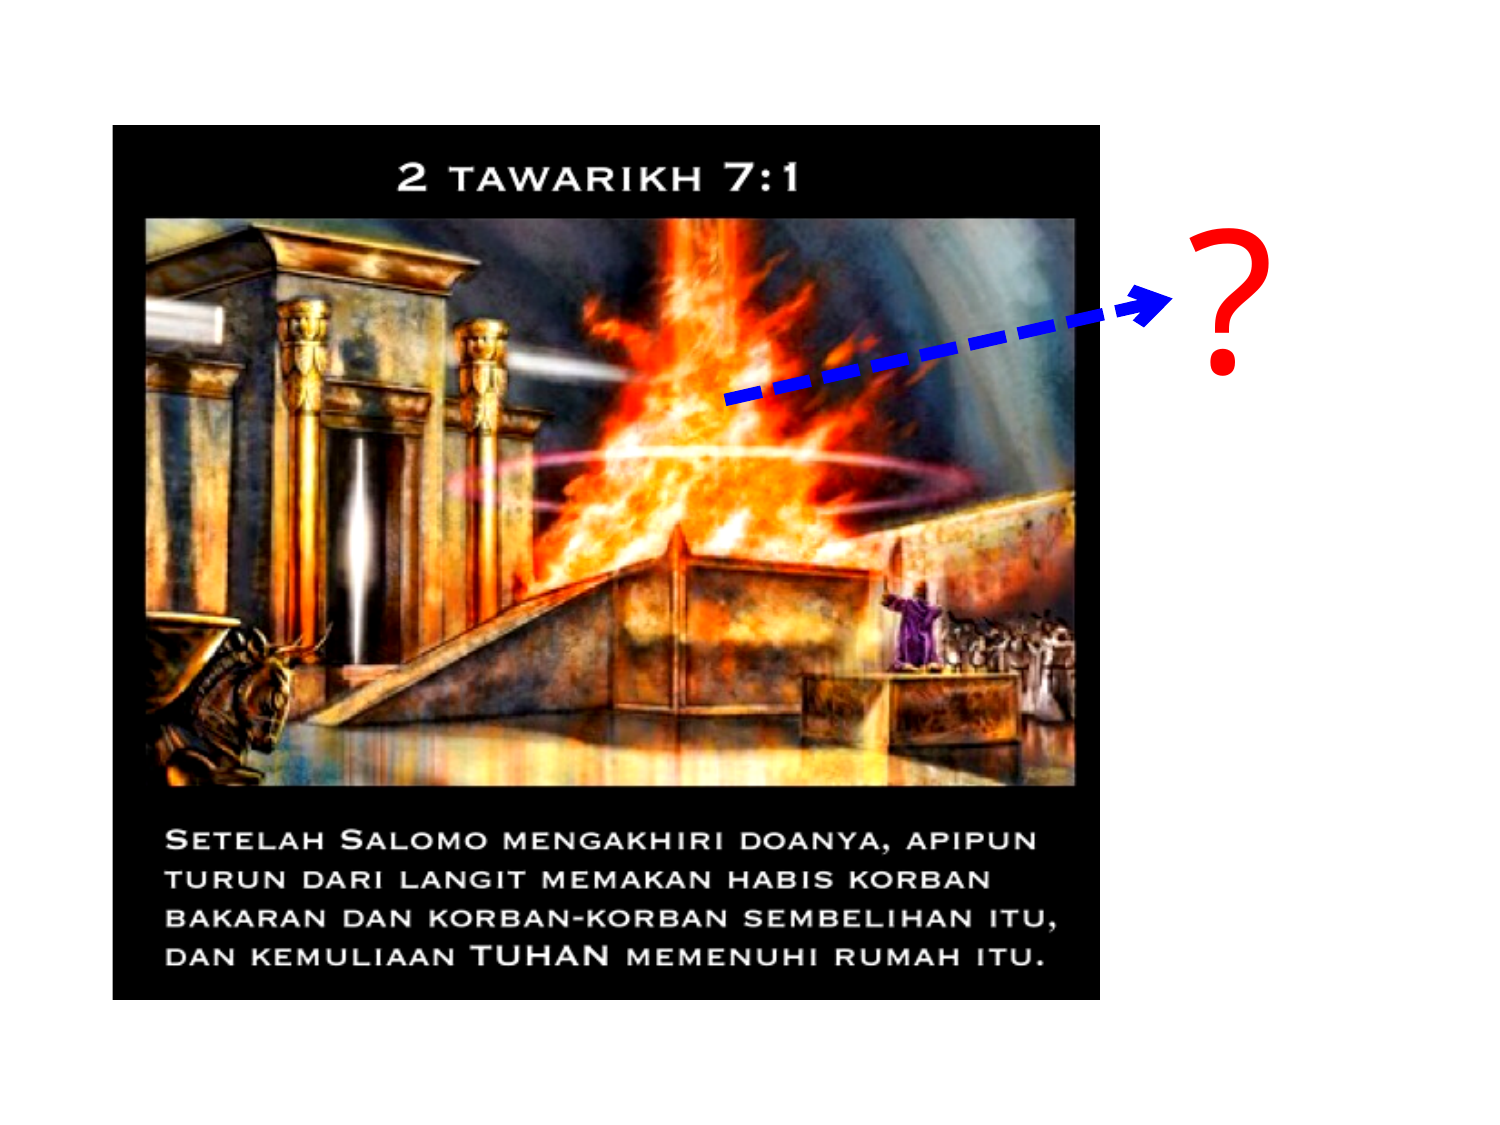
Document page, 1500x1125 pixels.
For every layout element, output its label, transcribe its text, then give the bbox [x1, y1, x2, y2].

picture [112, 124, 1101, 1001]
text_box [724, 298, 1173, 401]
title ? [1104, 200, 1363, 388]
